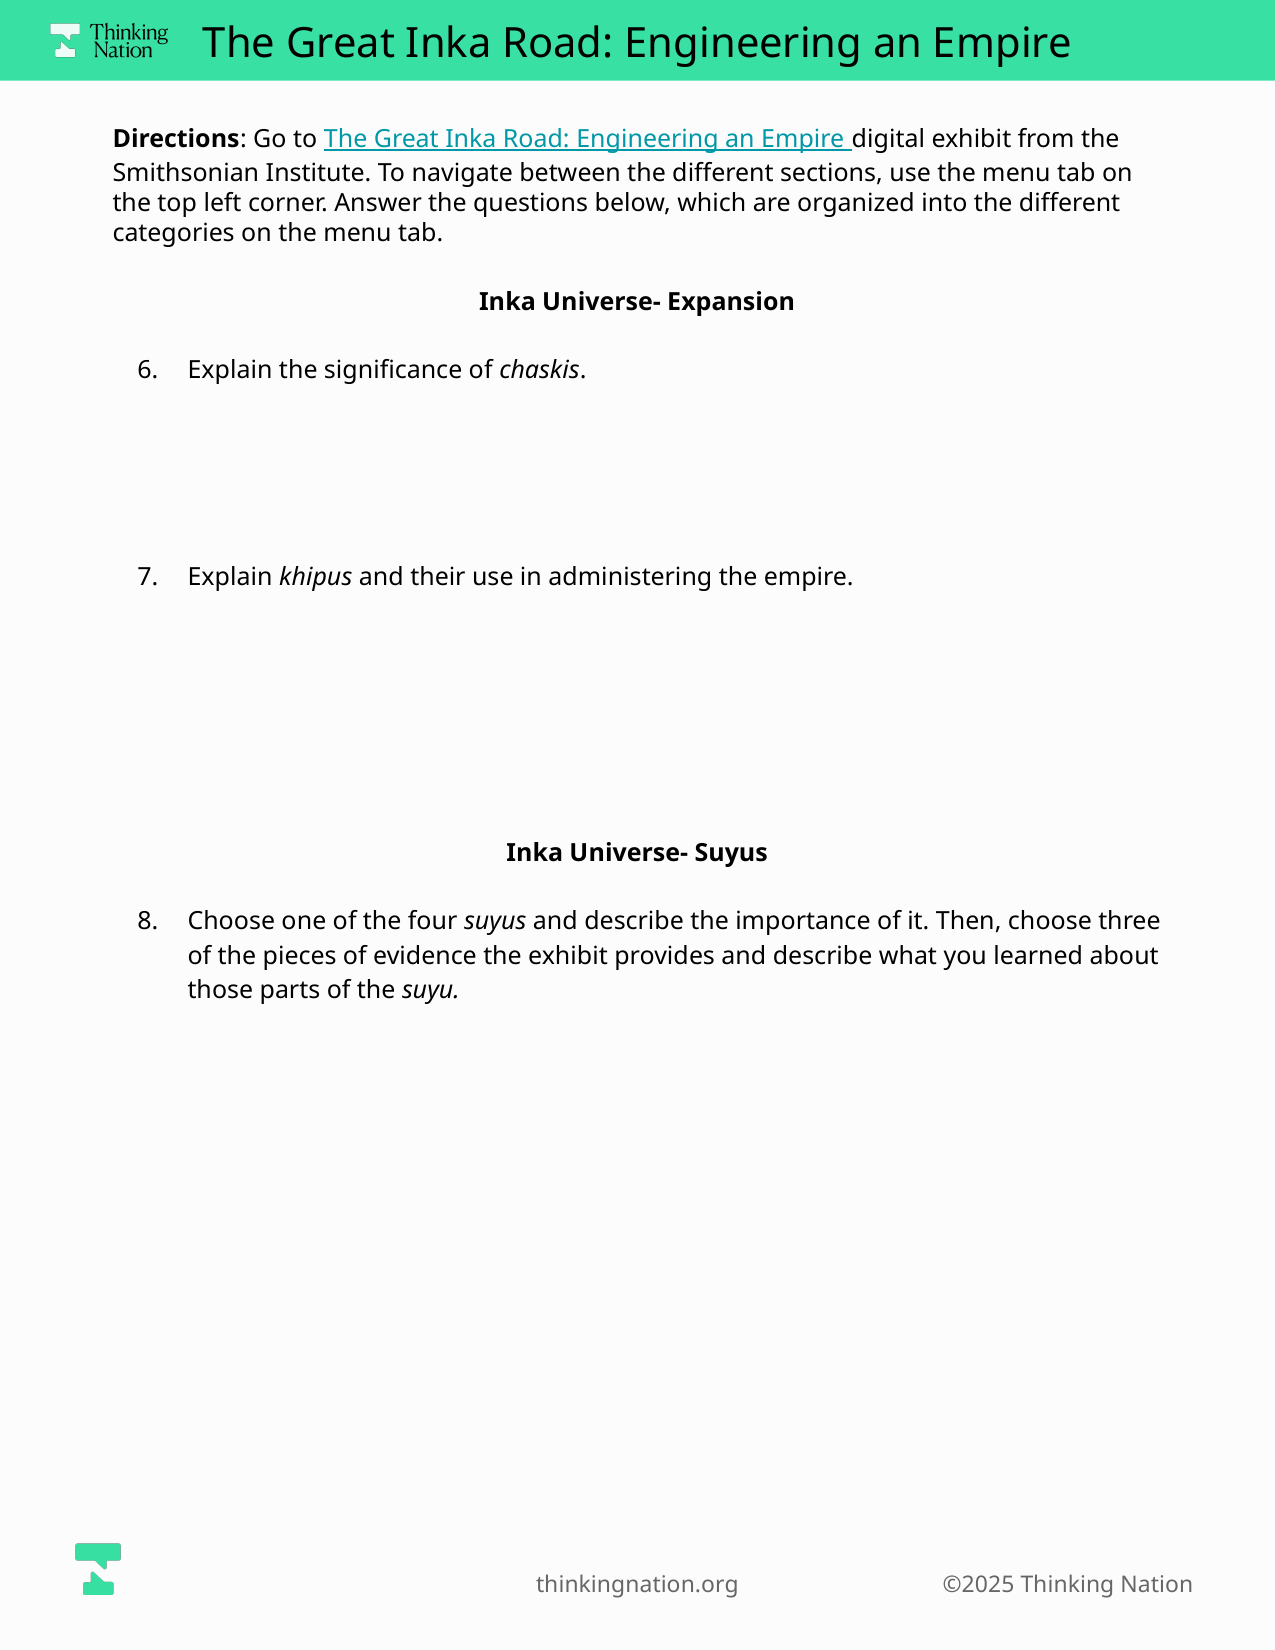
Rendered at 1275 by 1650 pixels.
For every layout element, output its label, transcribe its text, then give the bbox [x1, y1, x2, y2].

text_box ©2025 Thinking Nation [907, 1553, 1210, 1605]
text_box Directions: Go to The Great Inka Road: Engineering an Empire digital exhibit from the Smithsonian Institute. To navigate between the different sections, use the menu tab on the top left corner. Answer the questions below, which are organized into the different categories on the menu tab. Inka Universe- Expansion Explain the significance of chaskis. Explain khipus and their use in administering the empire. Inka Universe- Suyus Choose one of the four suyus and describe the importance of it. Then, choose three of the pieces of evidence the exhibit provides and describe what you learned about those parts of the suyu. [97, 107, 1178, 1150]
picture [36, 12, 172, 69]
text_box thinkingnation.org [486, 1553, 789, 1605]
picture [62, 1533, 134, 1605]
text_box The Great Inka Road: Engineering an Empire [0, 0, 1275, 81]
